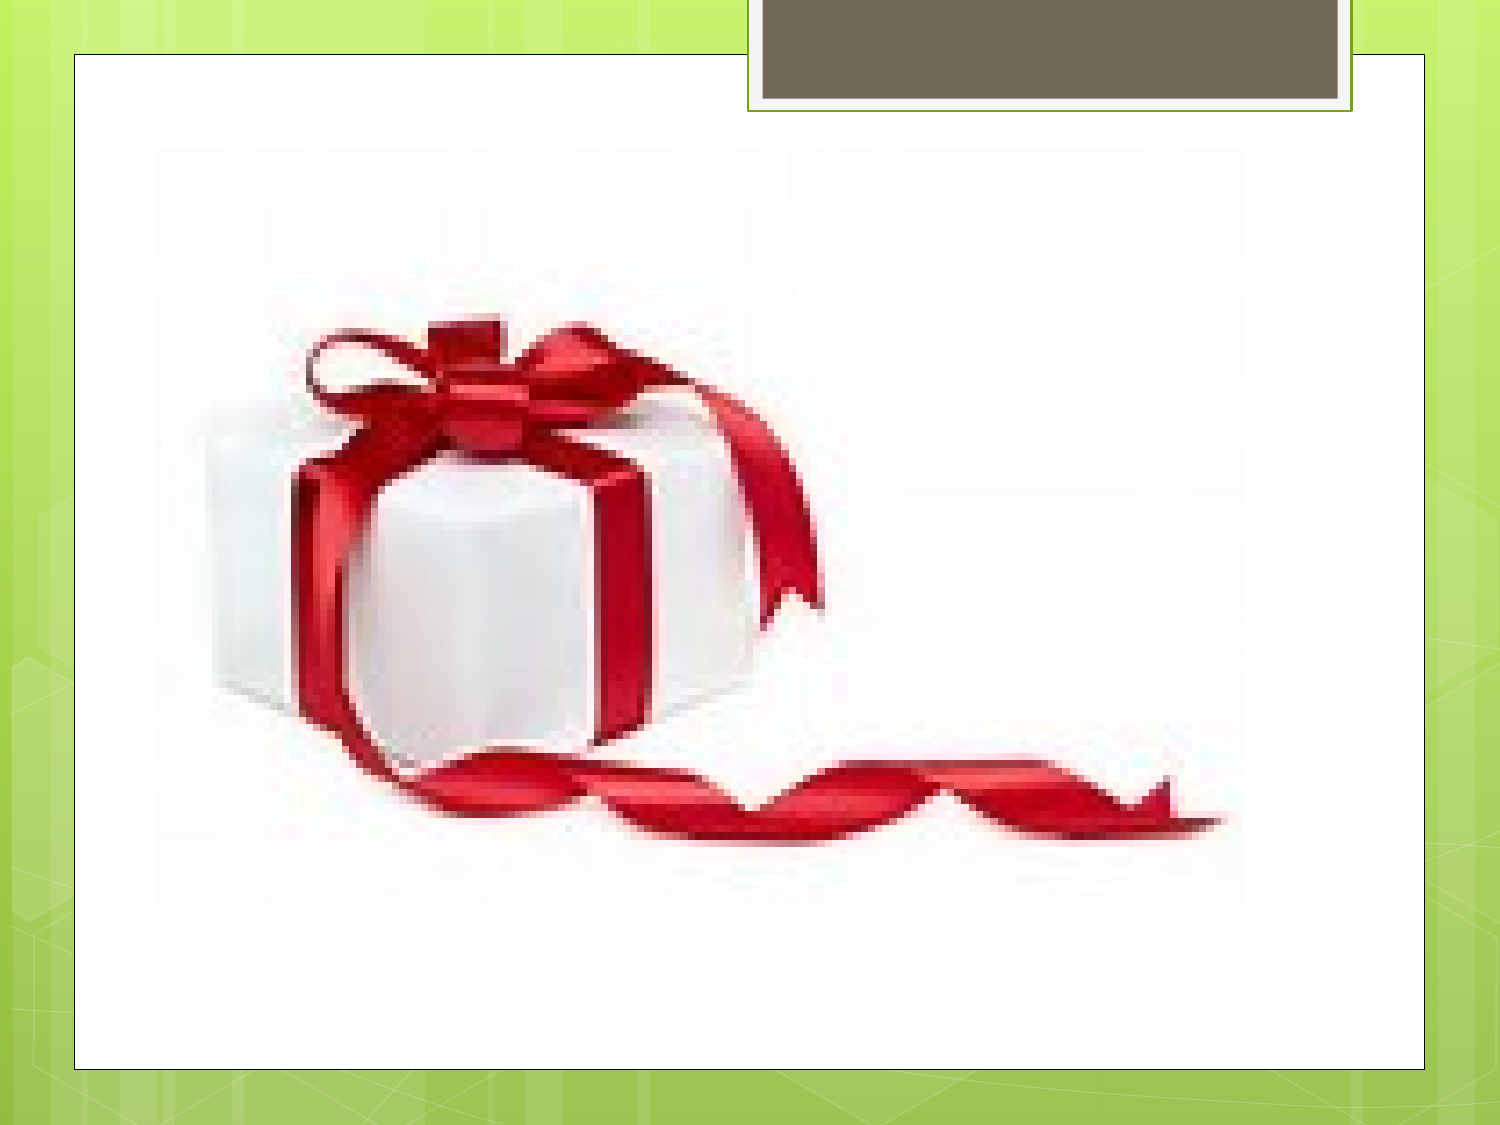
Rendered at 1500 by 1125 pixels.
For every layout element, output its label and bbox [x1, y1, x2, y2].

picture [155, 148, 1243, 906]
